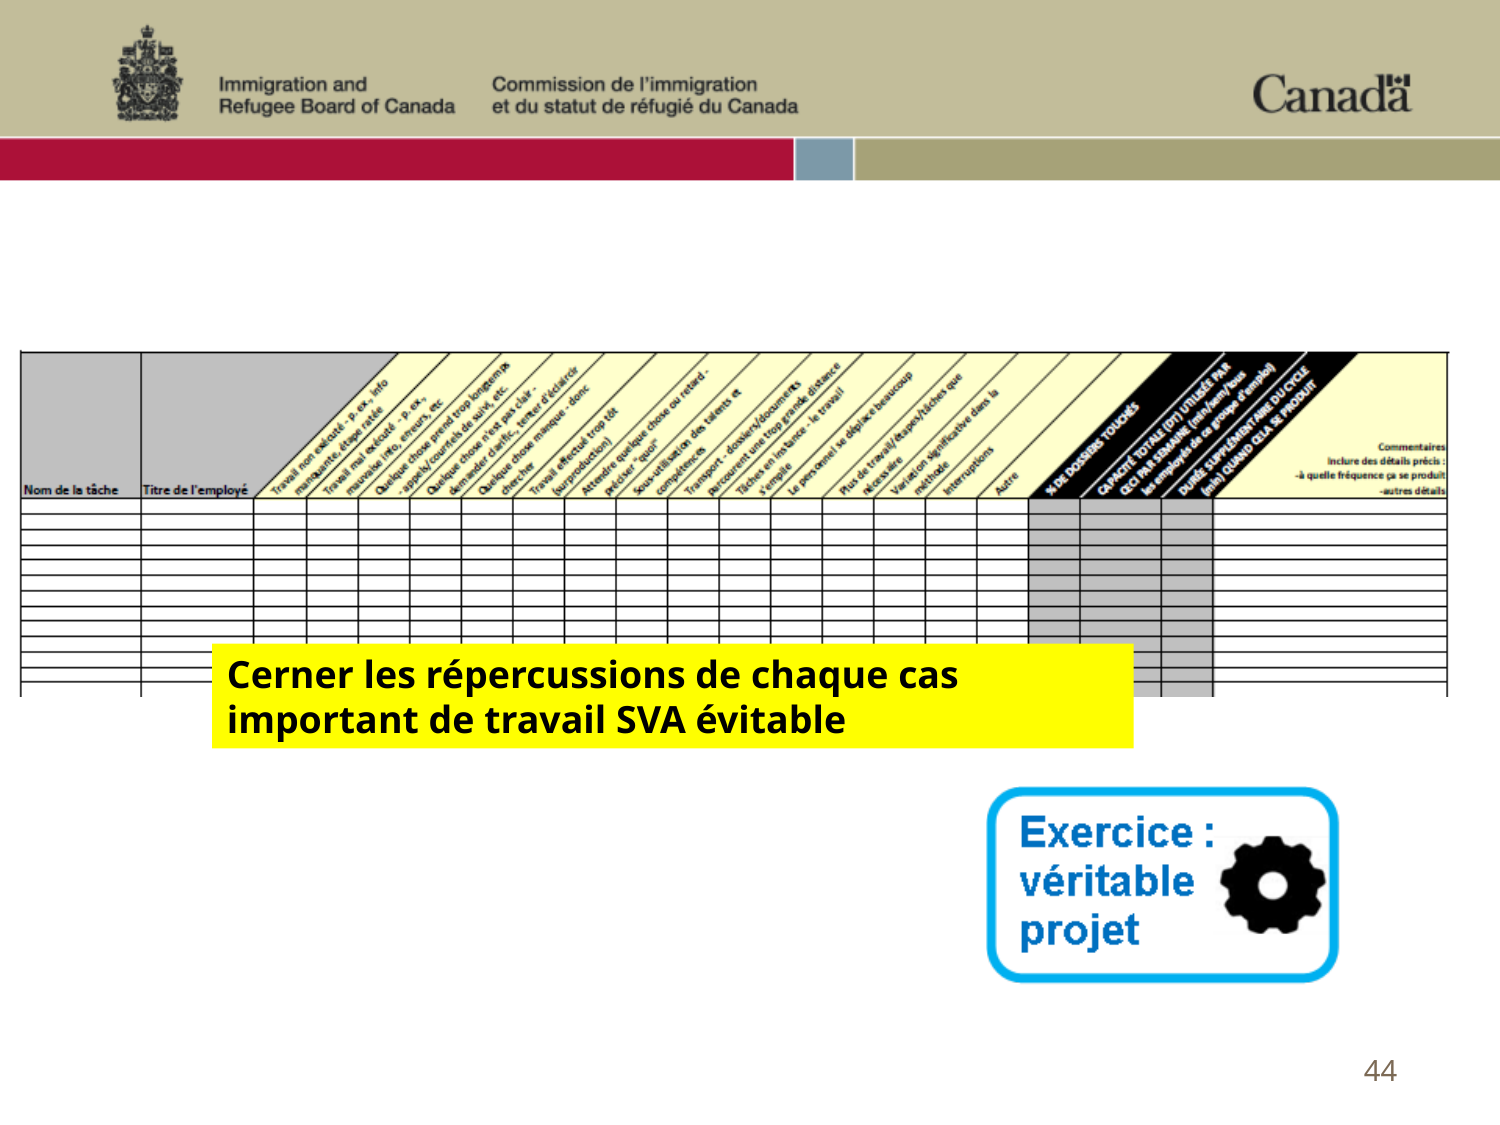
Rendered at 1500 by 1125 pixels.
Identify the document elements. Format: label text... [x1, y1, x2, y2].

slide_number 44 [1099, 1024, 1413, 1101]
text_box Cerner les répercussions de chaque cas important de travail SVA évitable [212, 704, 1134, 749]
picture [0, 0, 1500, 1125]
